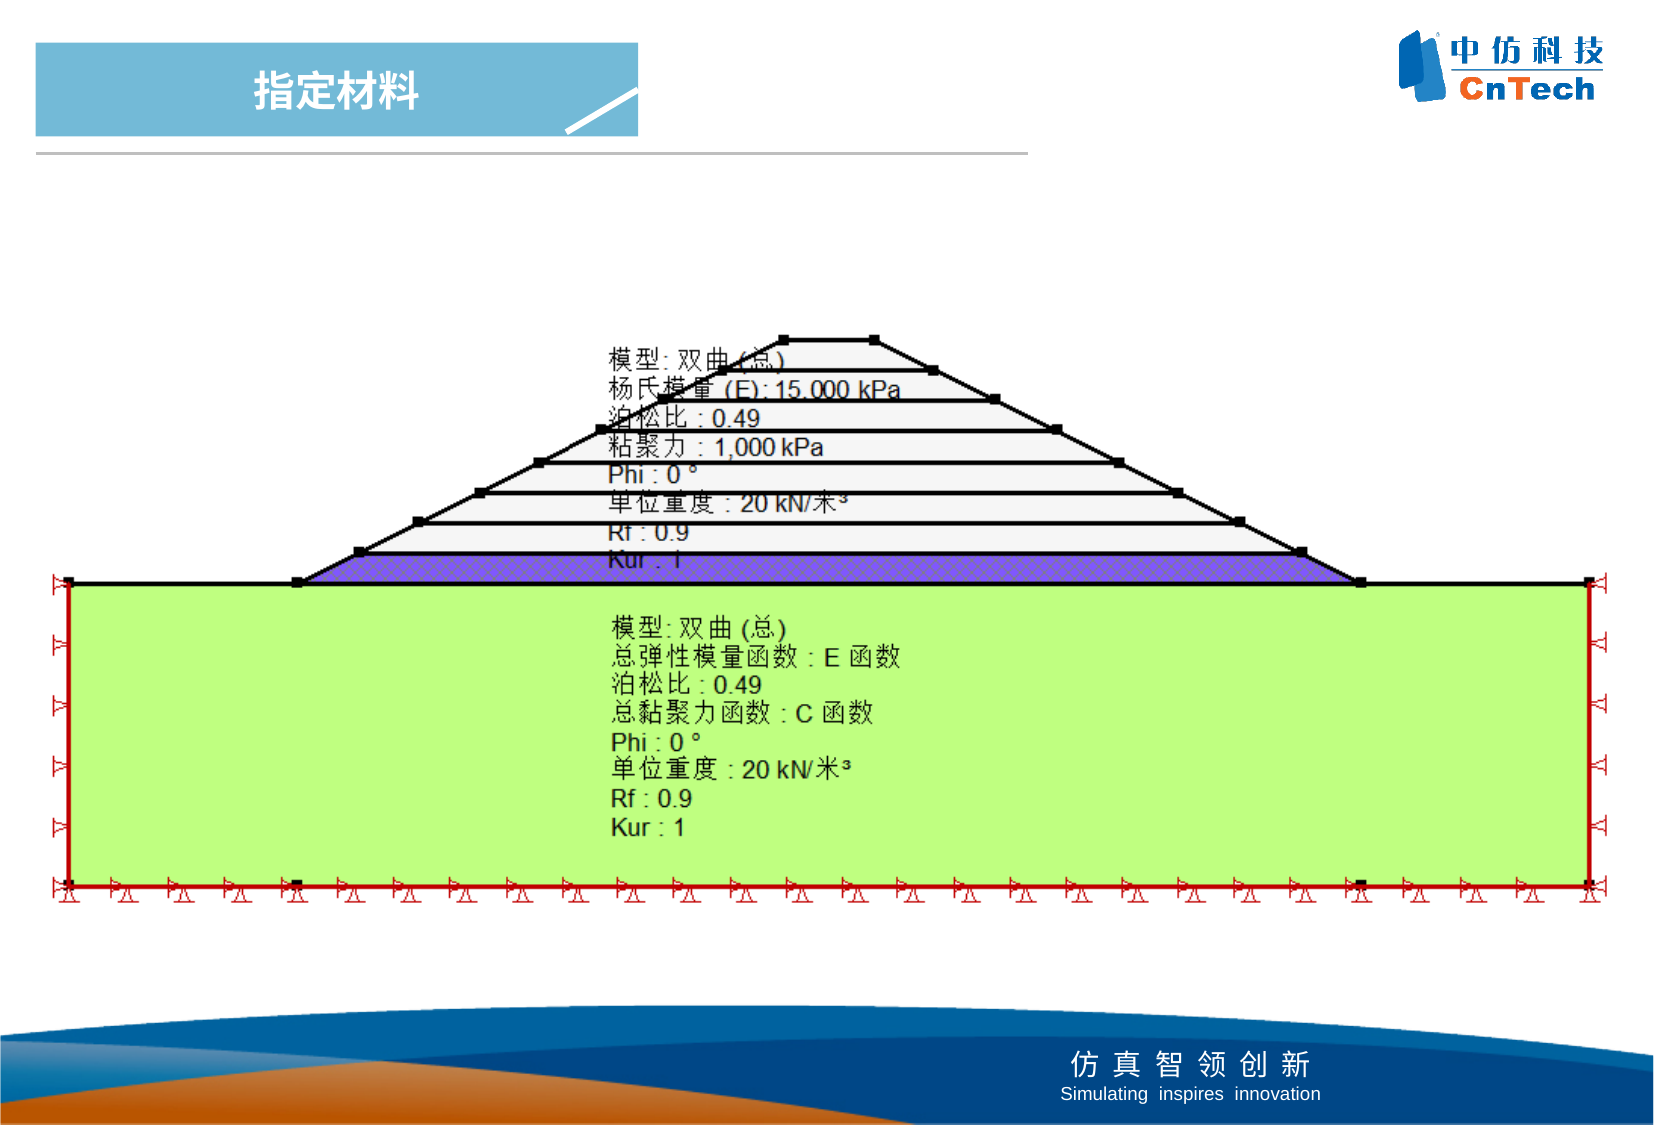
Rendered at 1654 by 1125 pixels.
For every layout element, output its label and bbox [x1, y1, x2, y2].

text_box [35, 42, 1029, 155]
picture [0, 0, 1654, 1125]
